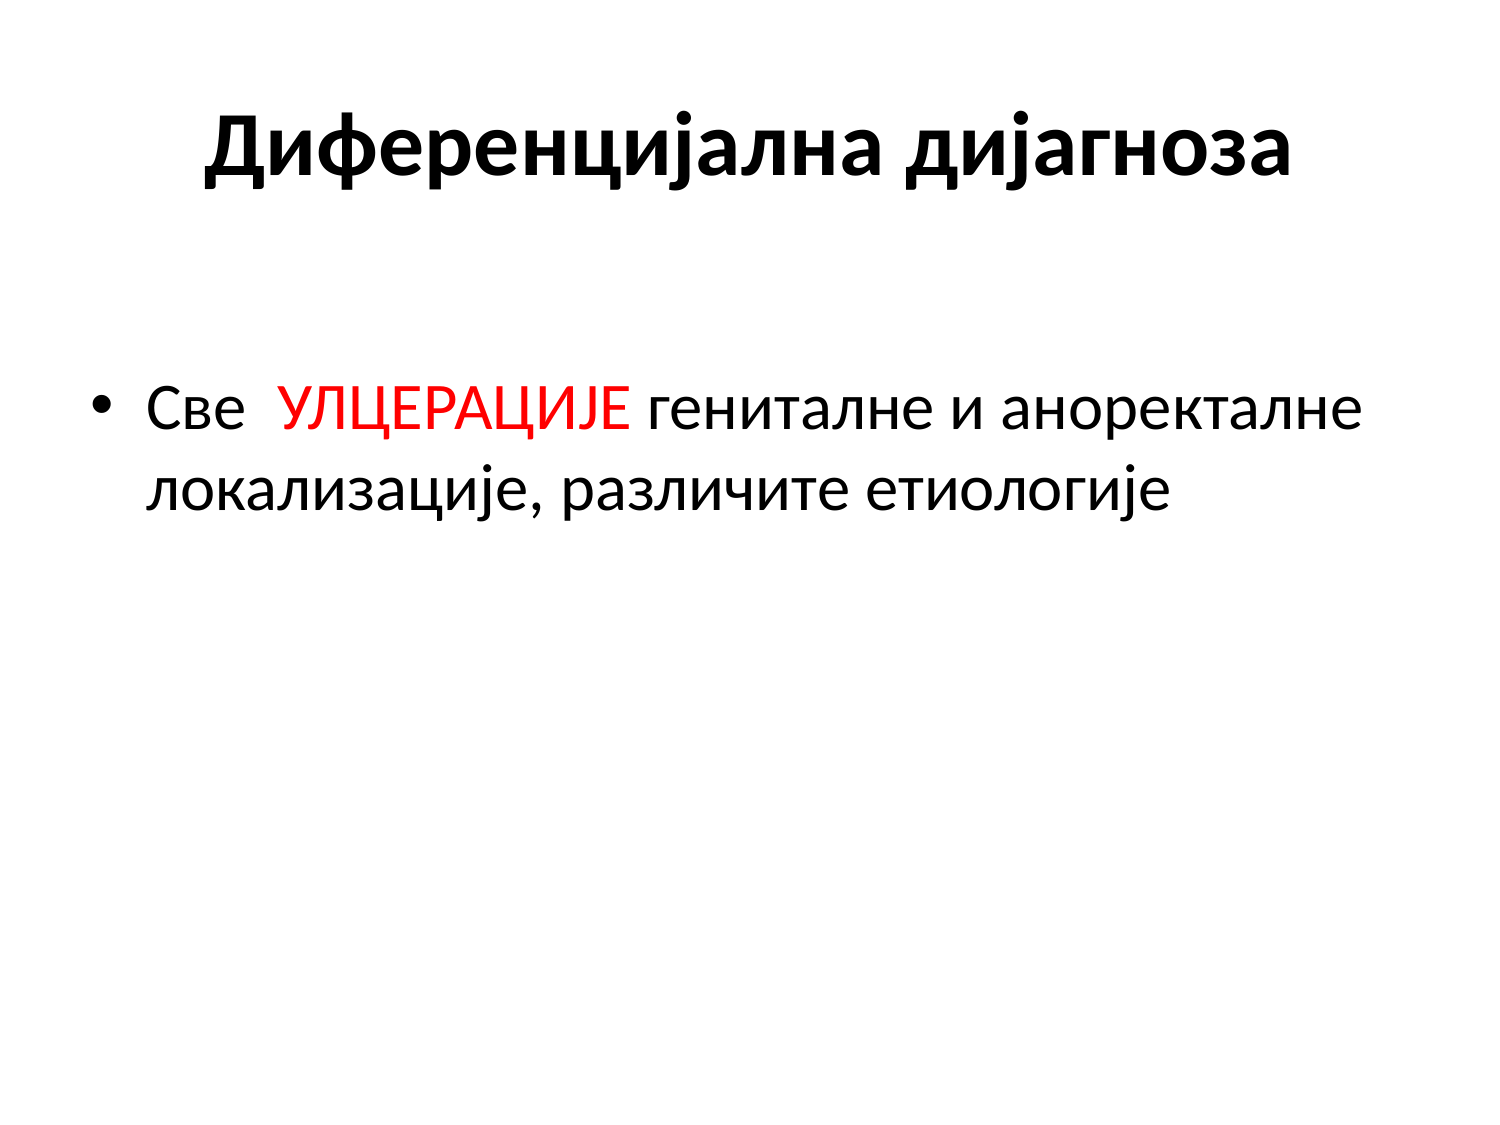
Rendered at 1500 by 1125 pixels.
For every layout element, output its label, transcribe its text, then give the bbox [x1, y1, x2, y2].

title Диференцијална дијагноза [75, 45, 1425, 233]
list Све УЛЦЕРАЦИЈЕ гениталне и аноректалне локализације, различите етиологије [75, 262, 1425, 1005]
